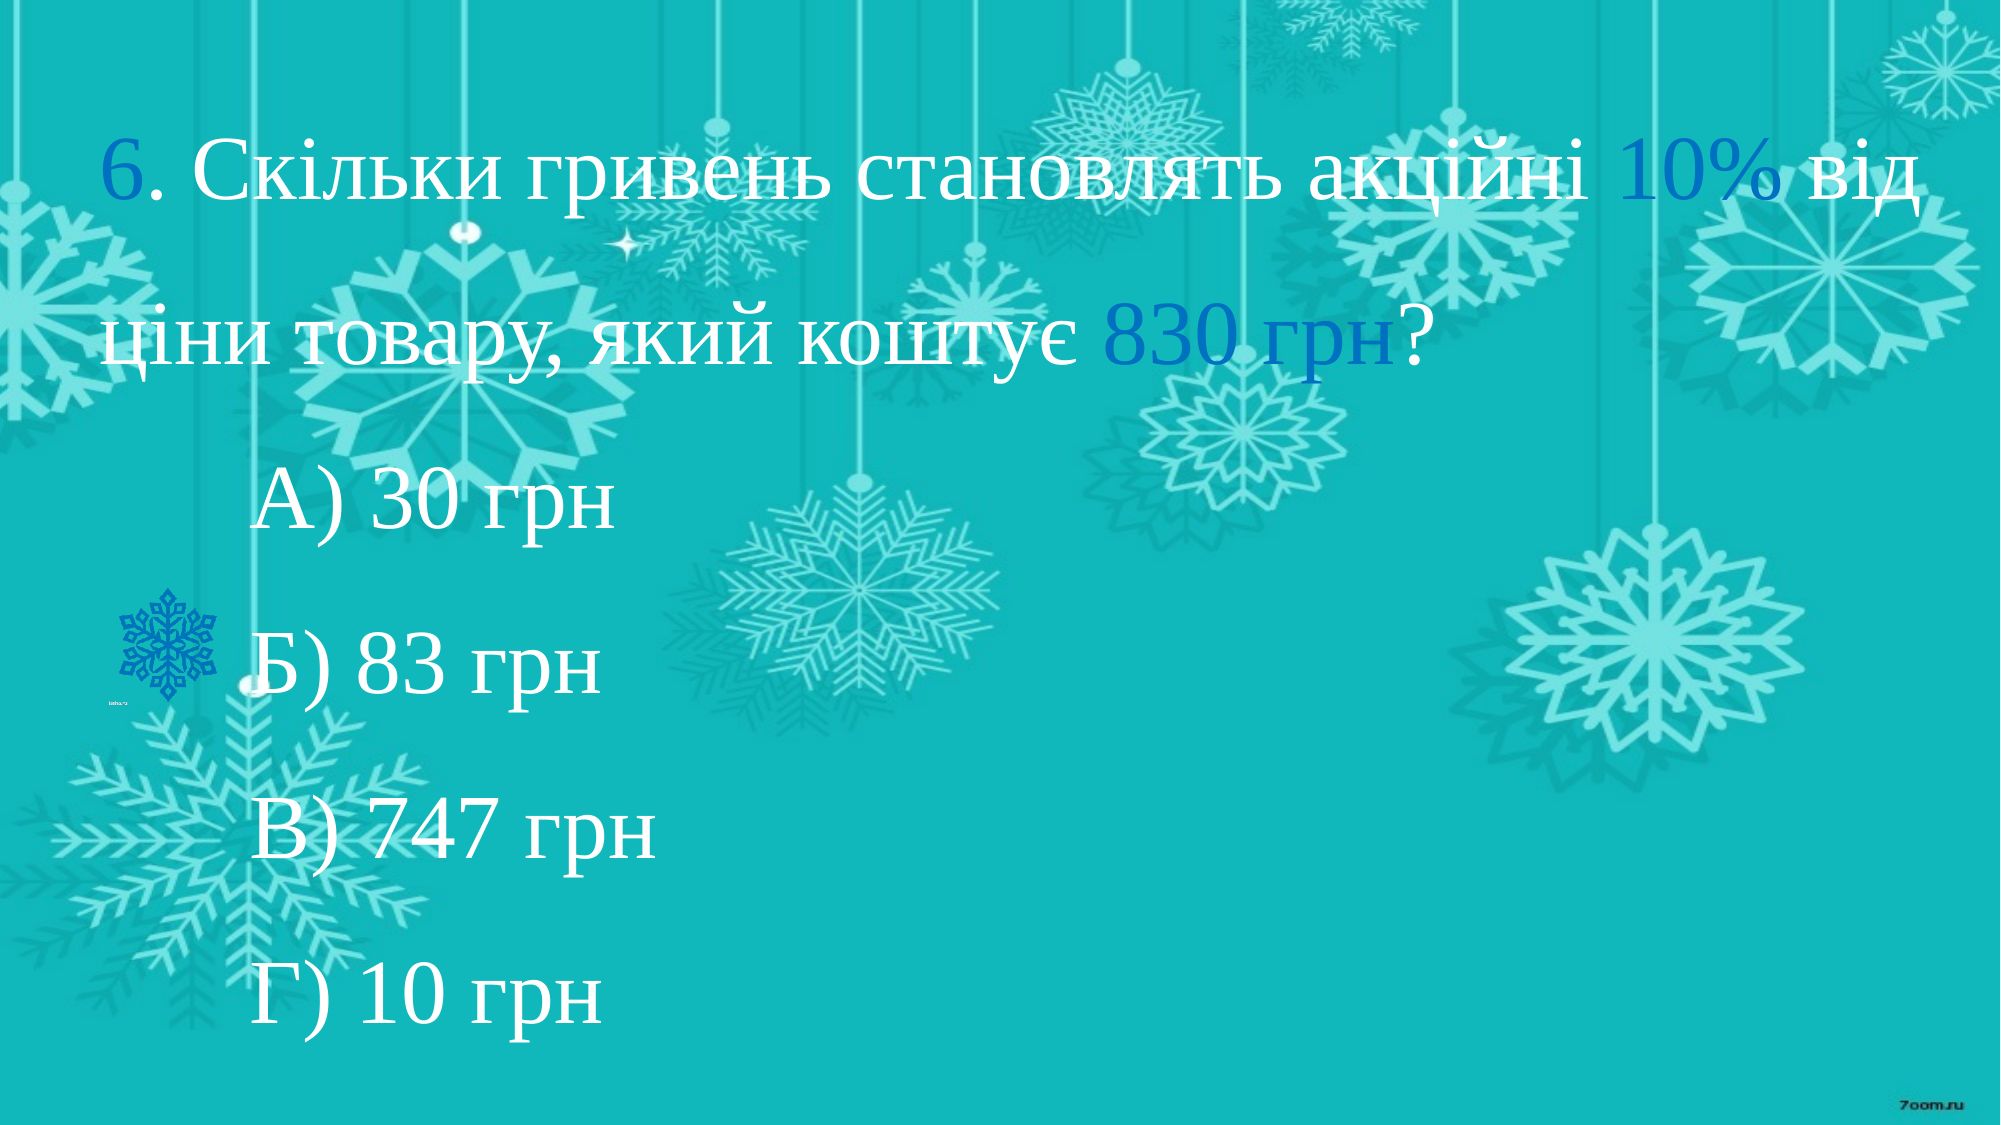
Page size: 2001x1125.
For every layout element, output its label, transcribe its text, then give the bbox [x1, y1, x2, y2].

picture [0, 0, 2001, 1125]
text_box 6. Скільки гривень становлять акційні 10% від ціни товару, який коштує 830 грн? А) 30 грн Б) 83 грн В) 747 грн Г) 10 грн [84, 45, 2000, 1050]
